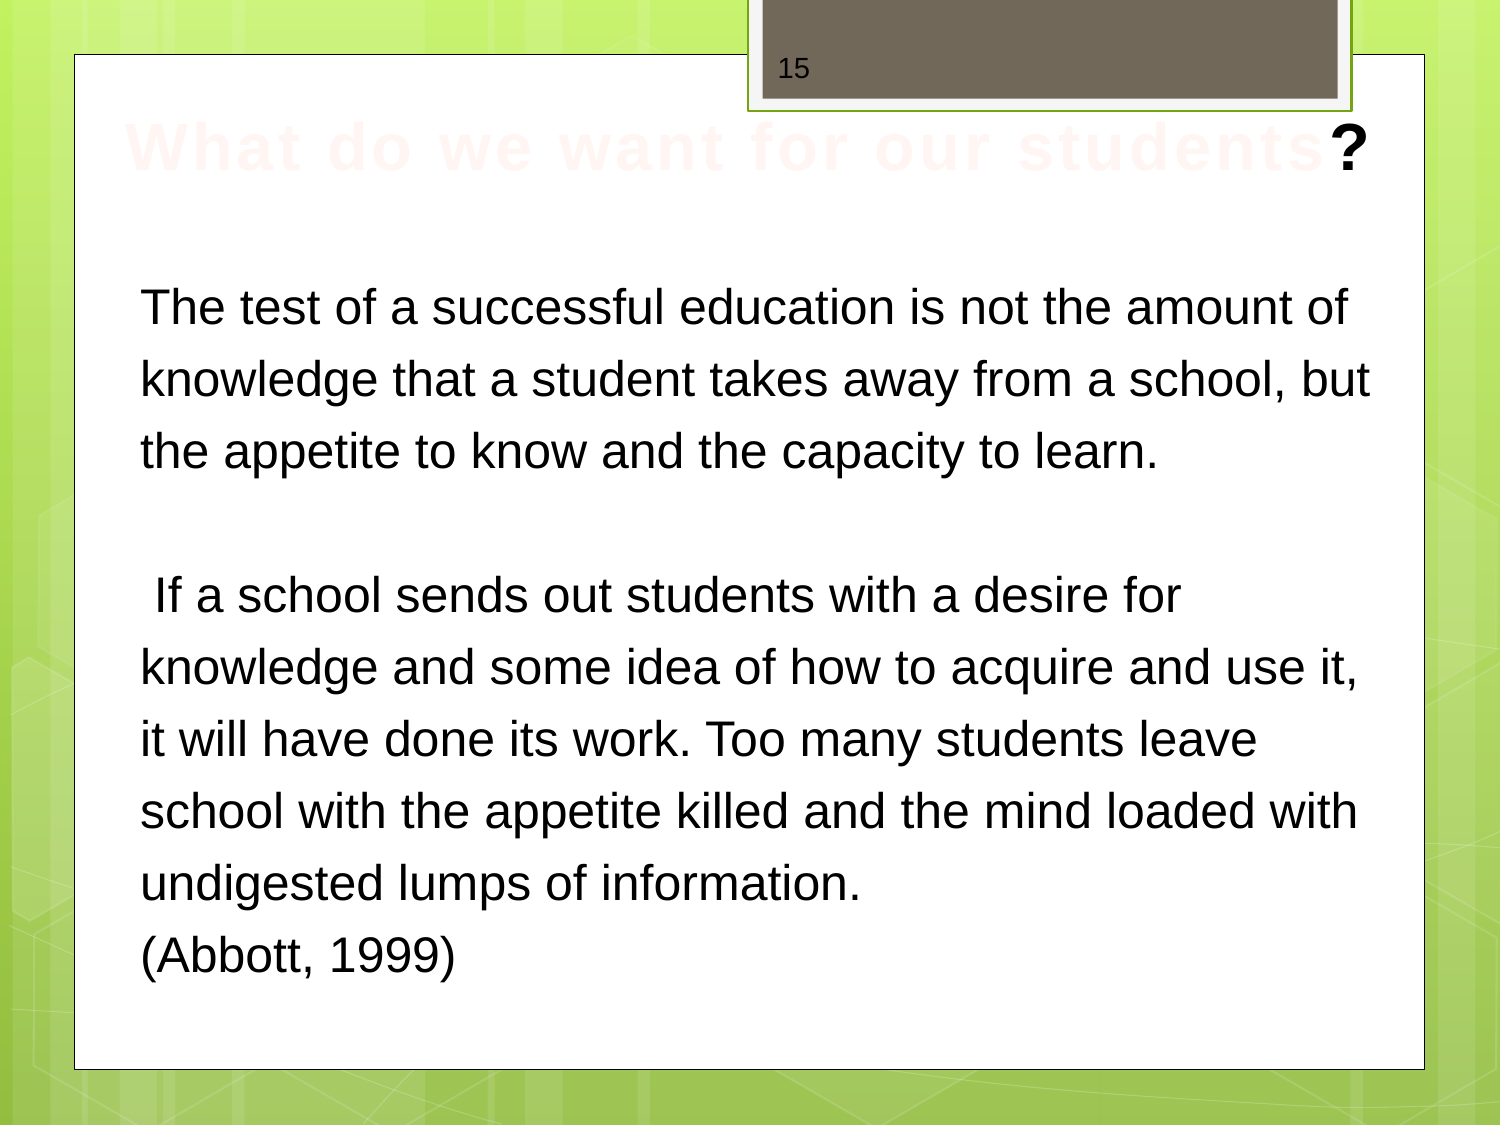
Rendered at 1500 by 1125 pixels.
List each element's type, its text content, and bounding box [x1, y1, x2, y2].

text_box What do we want for our students? [110, 96, 1500, 192]
title The test of a successful education is not the amount of knowledge that a student takes away from a school, but the appetite to know and the capacity to learn. If a school sends out students with a desire for knowledge and some idea of how to acquire and use it, it will have done its work. Too many students leave school with the appetite killed and the mind loaded with undigested lumps of information. (Abbott, 1999) [125, 224, 1388, 1050]
slide_number 15 [762, 36, 982, 96]
